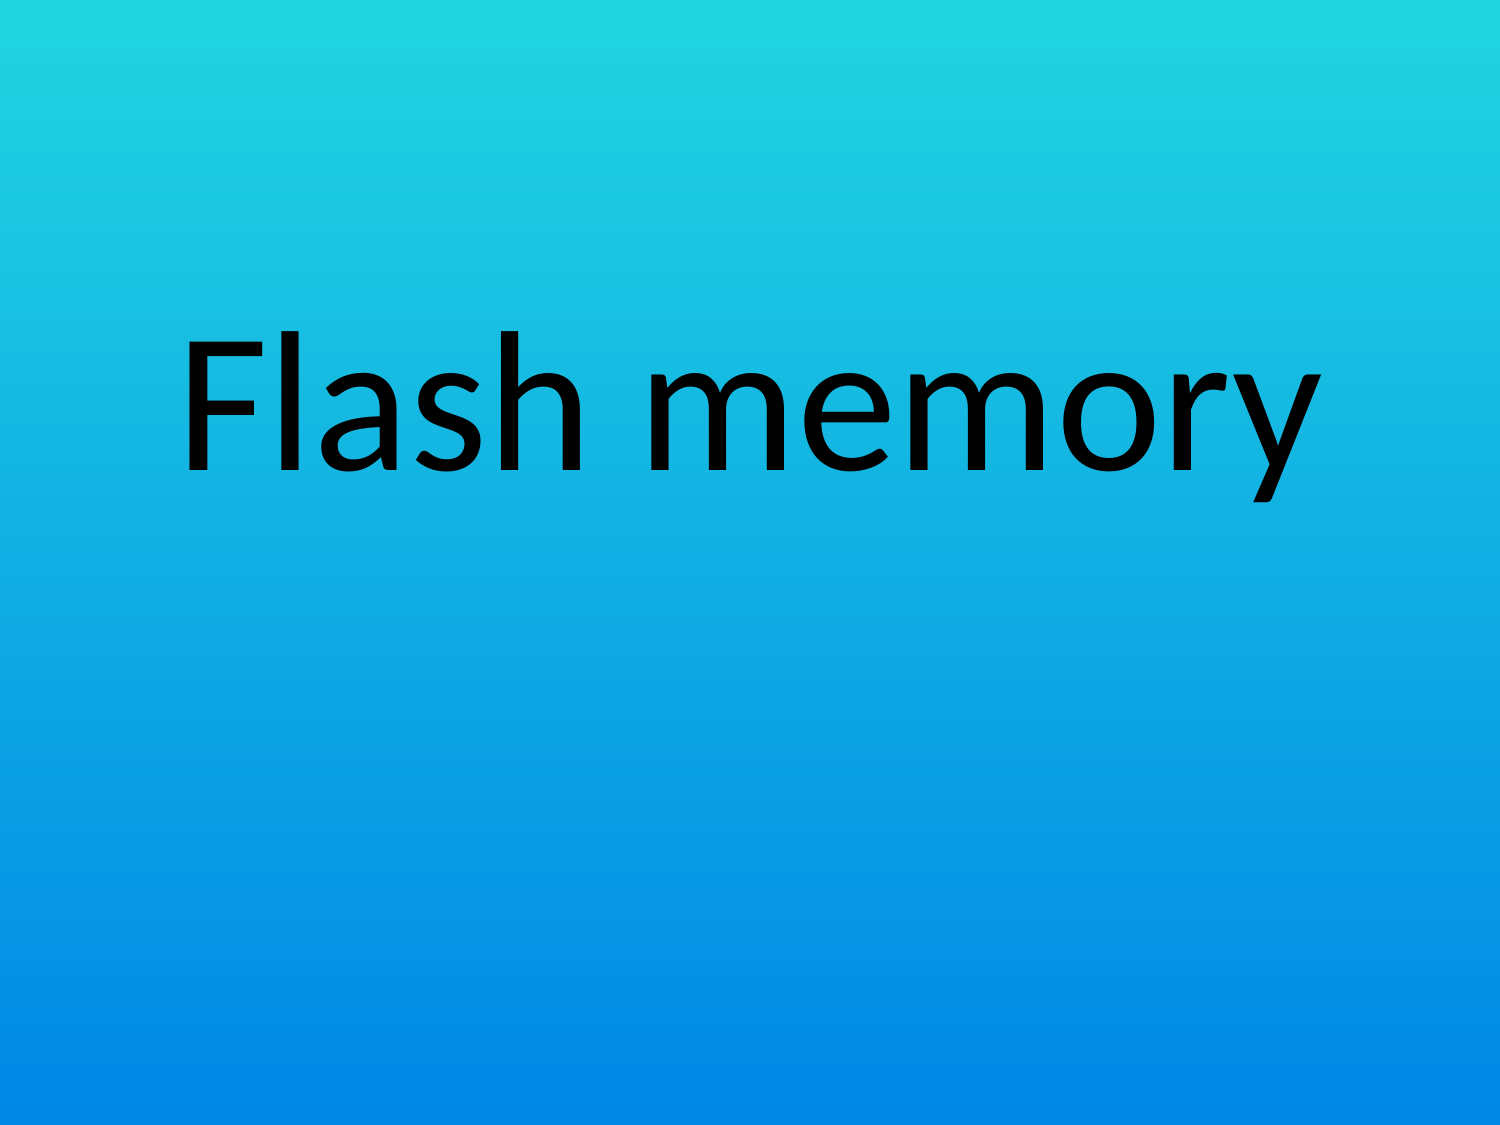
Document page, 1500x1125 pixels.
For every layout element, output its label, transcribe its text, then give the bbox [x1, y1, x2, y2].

list Flash memory [75, 262, 1425, 1005]
